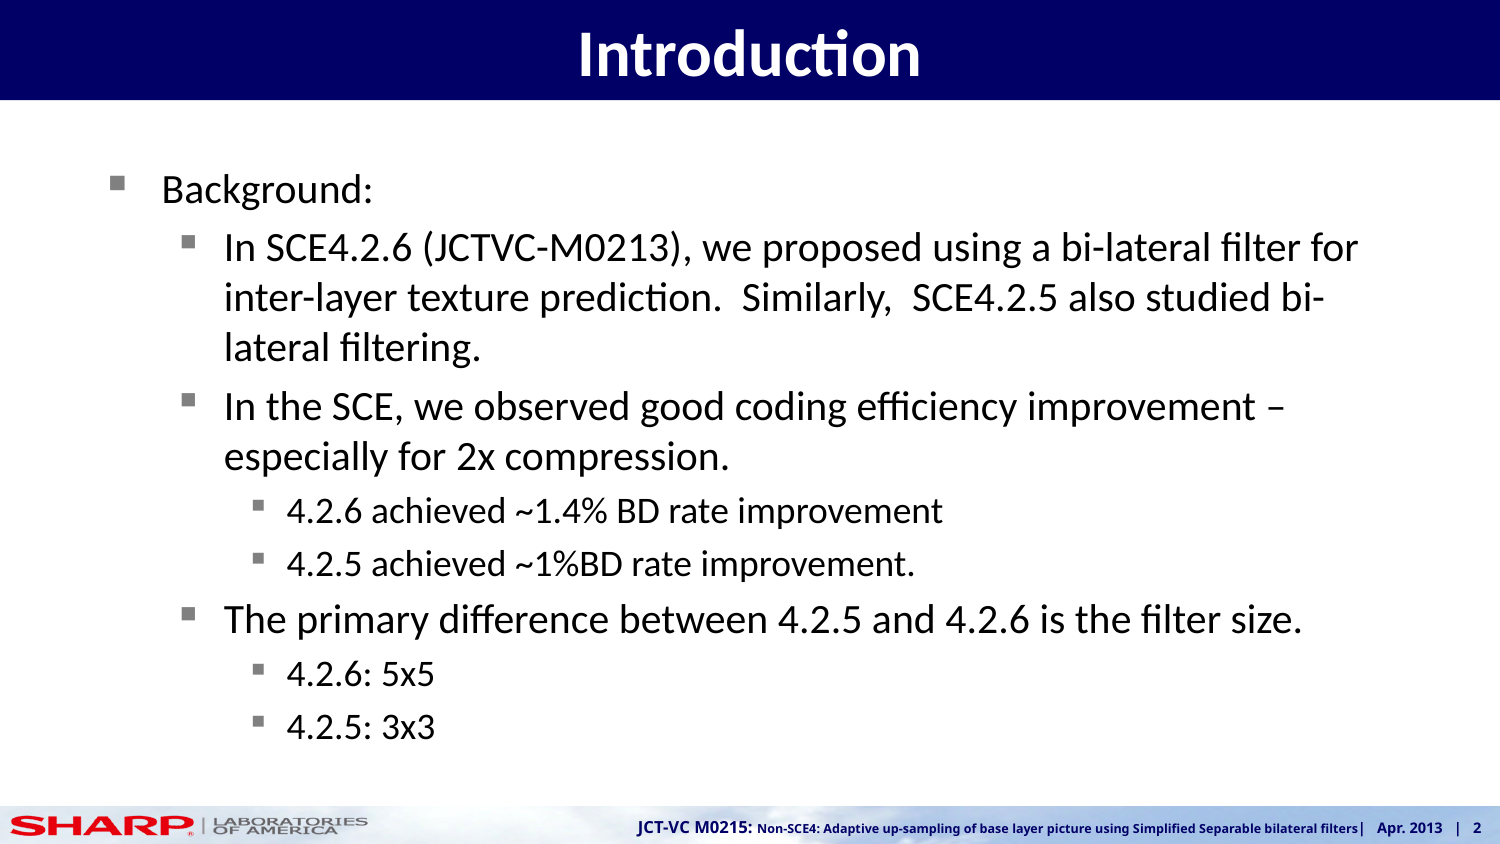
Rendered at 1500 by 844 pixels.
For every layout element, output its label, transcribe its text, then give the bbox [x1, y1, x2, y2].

picture [0, 806, 1500, 844]
title Introduction [17, 0, 1484, 101]
list Background: In SCE4.2.6 (JCTVC-M0213), we proposed using a bi-lateral filter for inter-layer texture prediction. Similarly, SCE4.2.5 also studied bi-lateral filtering. In the SCE, we observed good coding efficiency improvement – especially for 2x compression. 4.2.6 achieved ~1.4% BD rate improvement 4.2.5 achieved ~1%BD rate improvement. The primary difference between 4.2.5 and 4.2.6 is the filter size. 4.2.6: 5x5 4.2.5: 3x3 [93, 154, 1432, 754]
